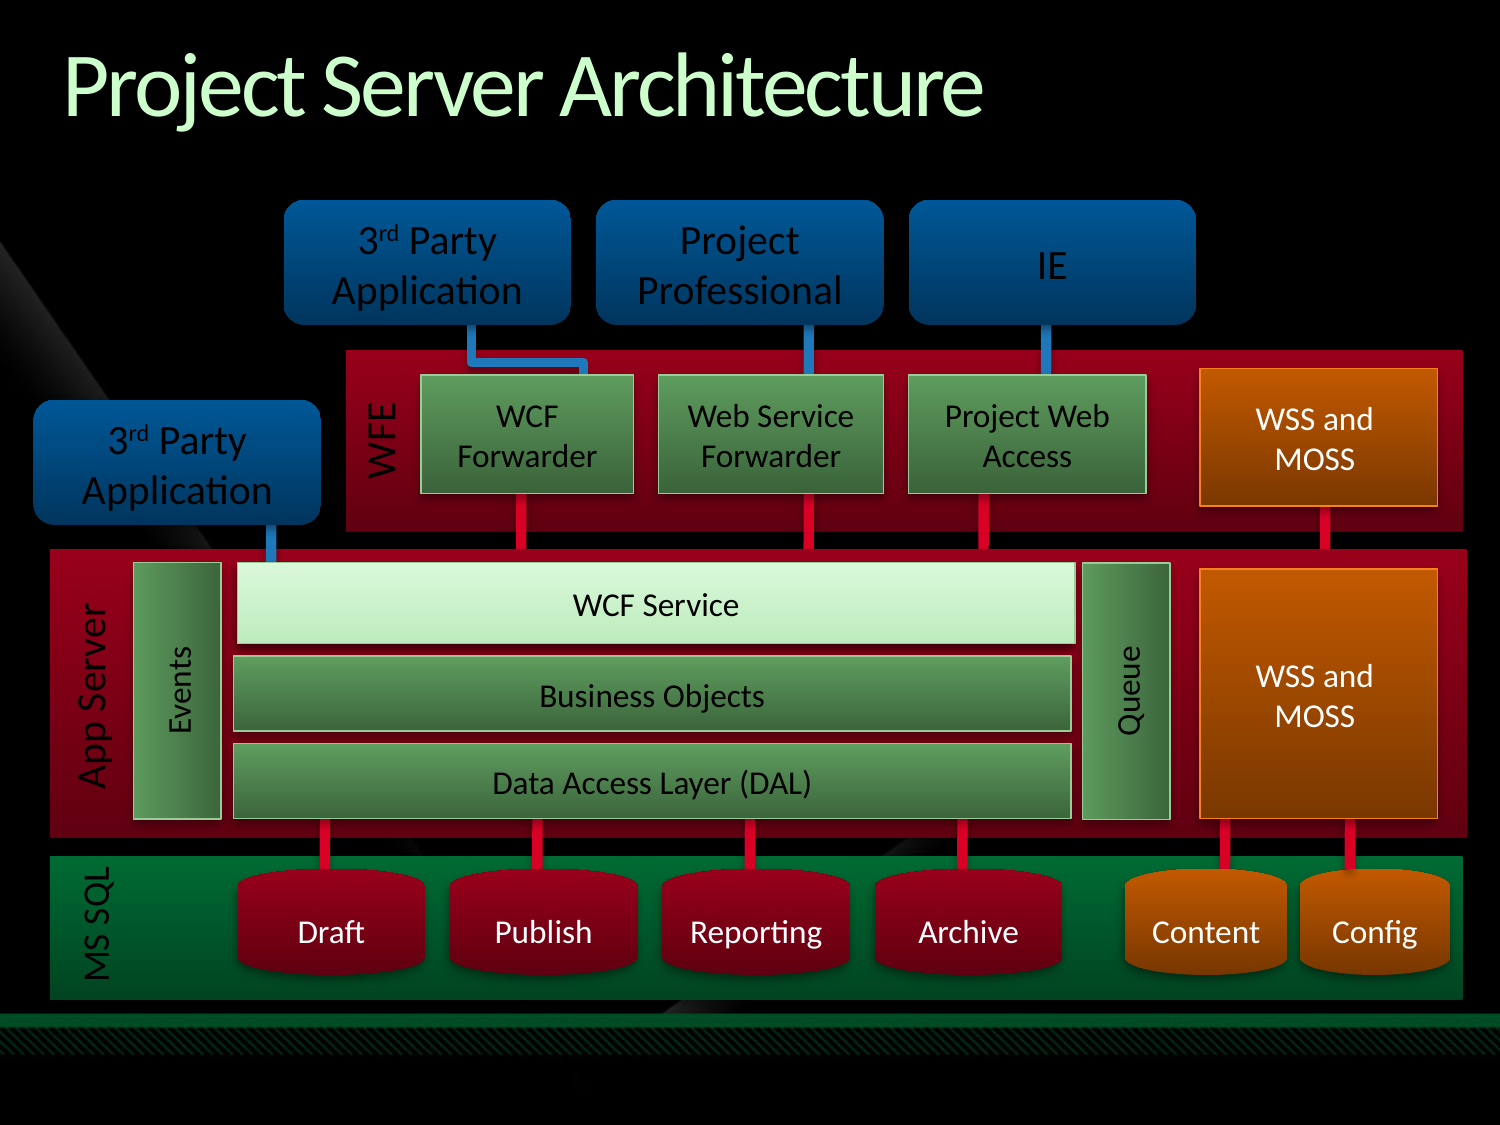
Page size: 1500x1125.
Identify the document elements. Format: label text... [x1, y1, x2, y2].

text_box [995, 350, 1463, 532]
text_box Content [1124, 868, 1288, 976]
text_box Reporting [662, 868, 850, 976]
text_box Project Web Access [908, 374, 1147, 494]
title Project Server Architecture [62, 37, 1438, 147]
text_box [49, 856, 63, 1000]
text_box Config [1299, 868, 1450, 976]
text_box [49, 549, 1467, 844]
text_box [820, 350, 1035, 532]
text_box Draft [237, 868, 426, 976]
text_box Publish [450, 868, 638, 976]
text_box Web Service Forwarder [658, 374, 884, 494]
text_box MS SQL [63, 855, 124, 1000]
text_box [412, 350, 510, 532]
text_box 3rd Party Application [283, 199, 572, 326]
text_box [439, 305, 616, 419]
text_box Project Professional [595, 199, 884, 326]
text_box WCF Forwarder [420, 374, 634, 494]
text_box 3rd Party Application [33, 399, 322, 526]
text_box WFE [346, 350, 412, 532]
text_box [124, 856, 1463, 1000]
text_box IE [908, 199, 1197, 326]
text_box WSS and MOSS [1199, 368, 1438, 507]
text_box Archive [875, 868, 1063, 976]
picture [0, 0, 1500, 1125]
text_box [532, 350, 798, 532]
